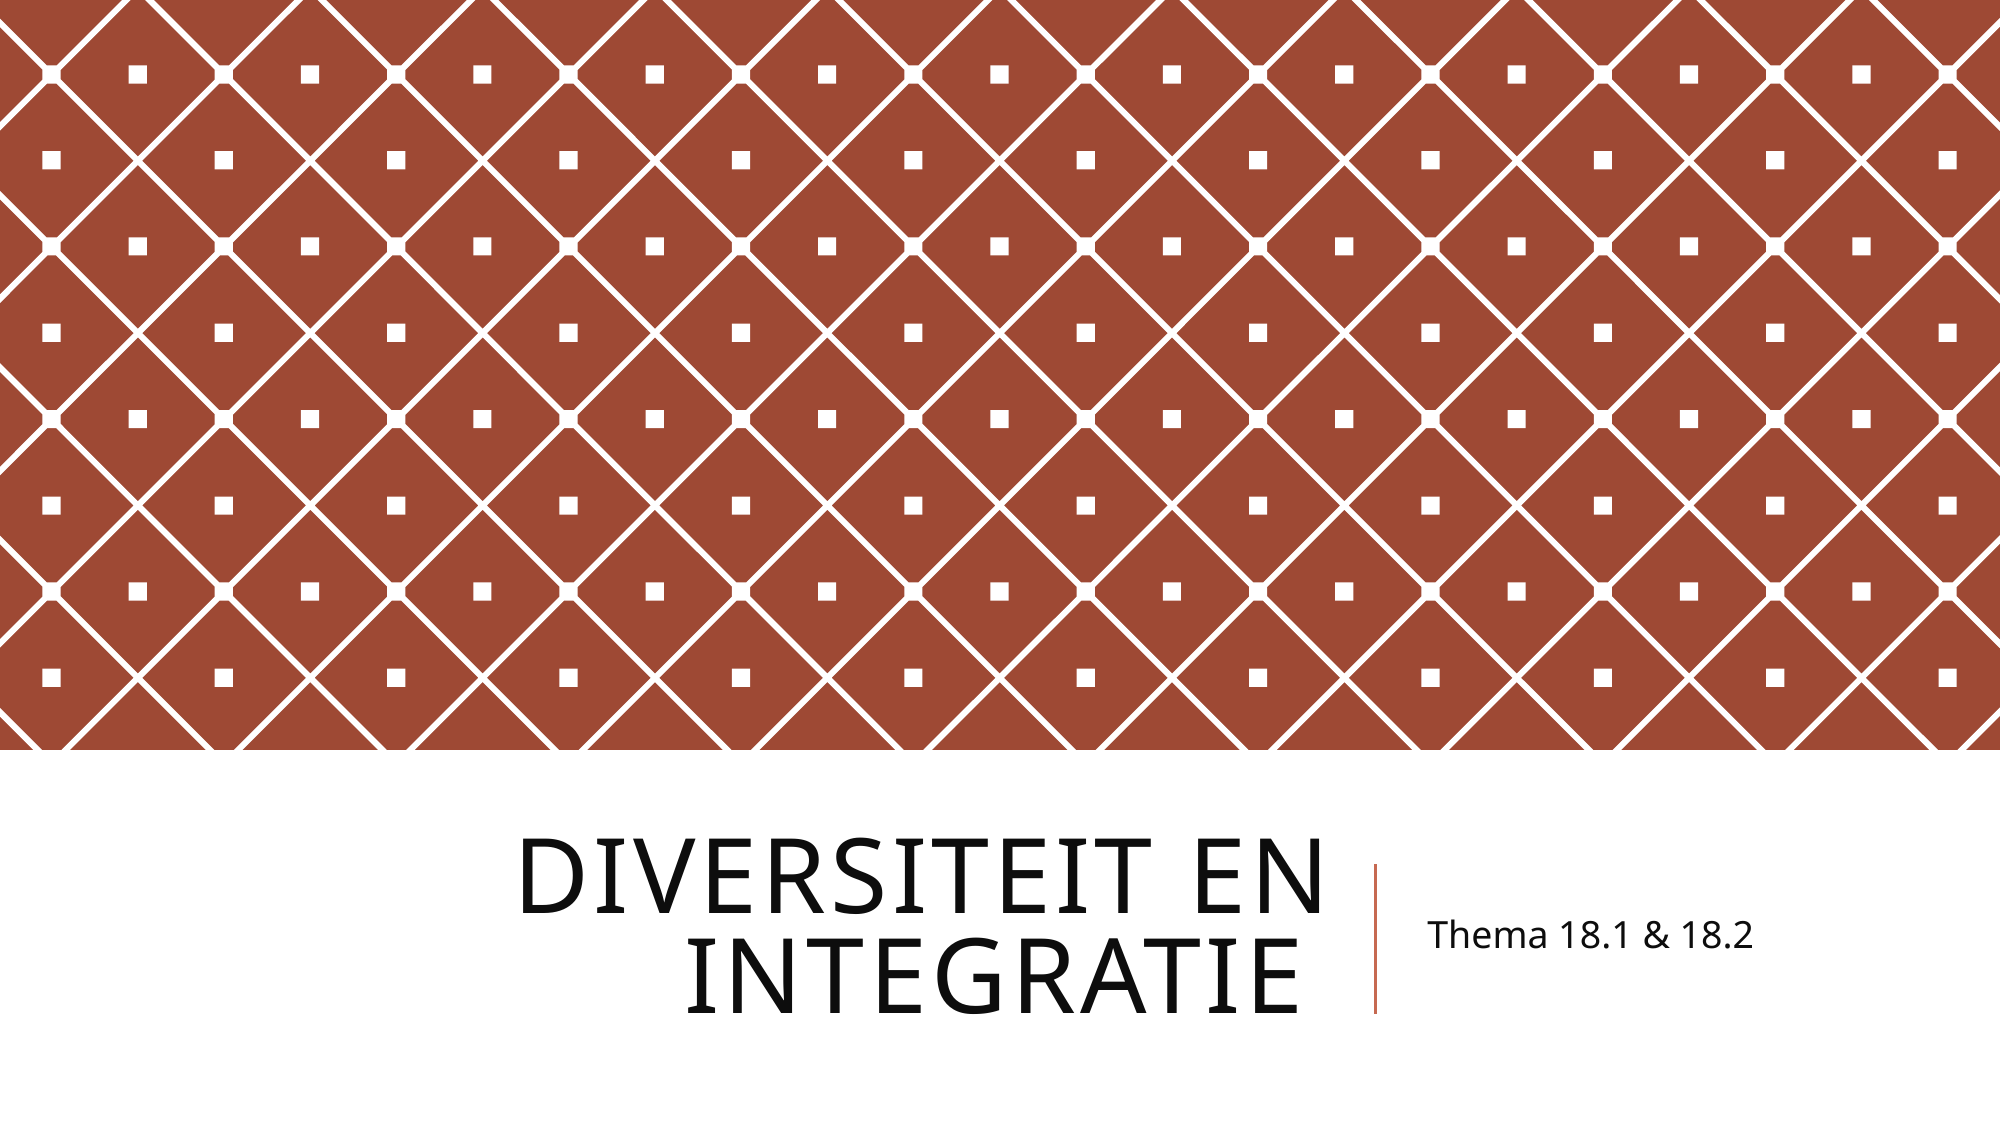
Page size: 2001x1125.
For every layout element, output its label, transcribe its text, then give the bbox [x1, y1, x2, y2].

title Diversiteit en integratie [75, 813, 1350, 1054]
subtitle Thema 18.1 & 18.2 [1412, 813, 1938, 1054]
